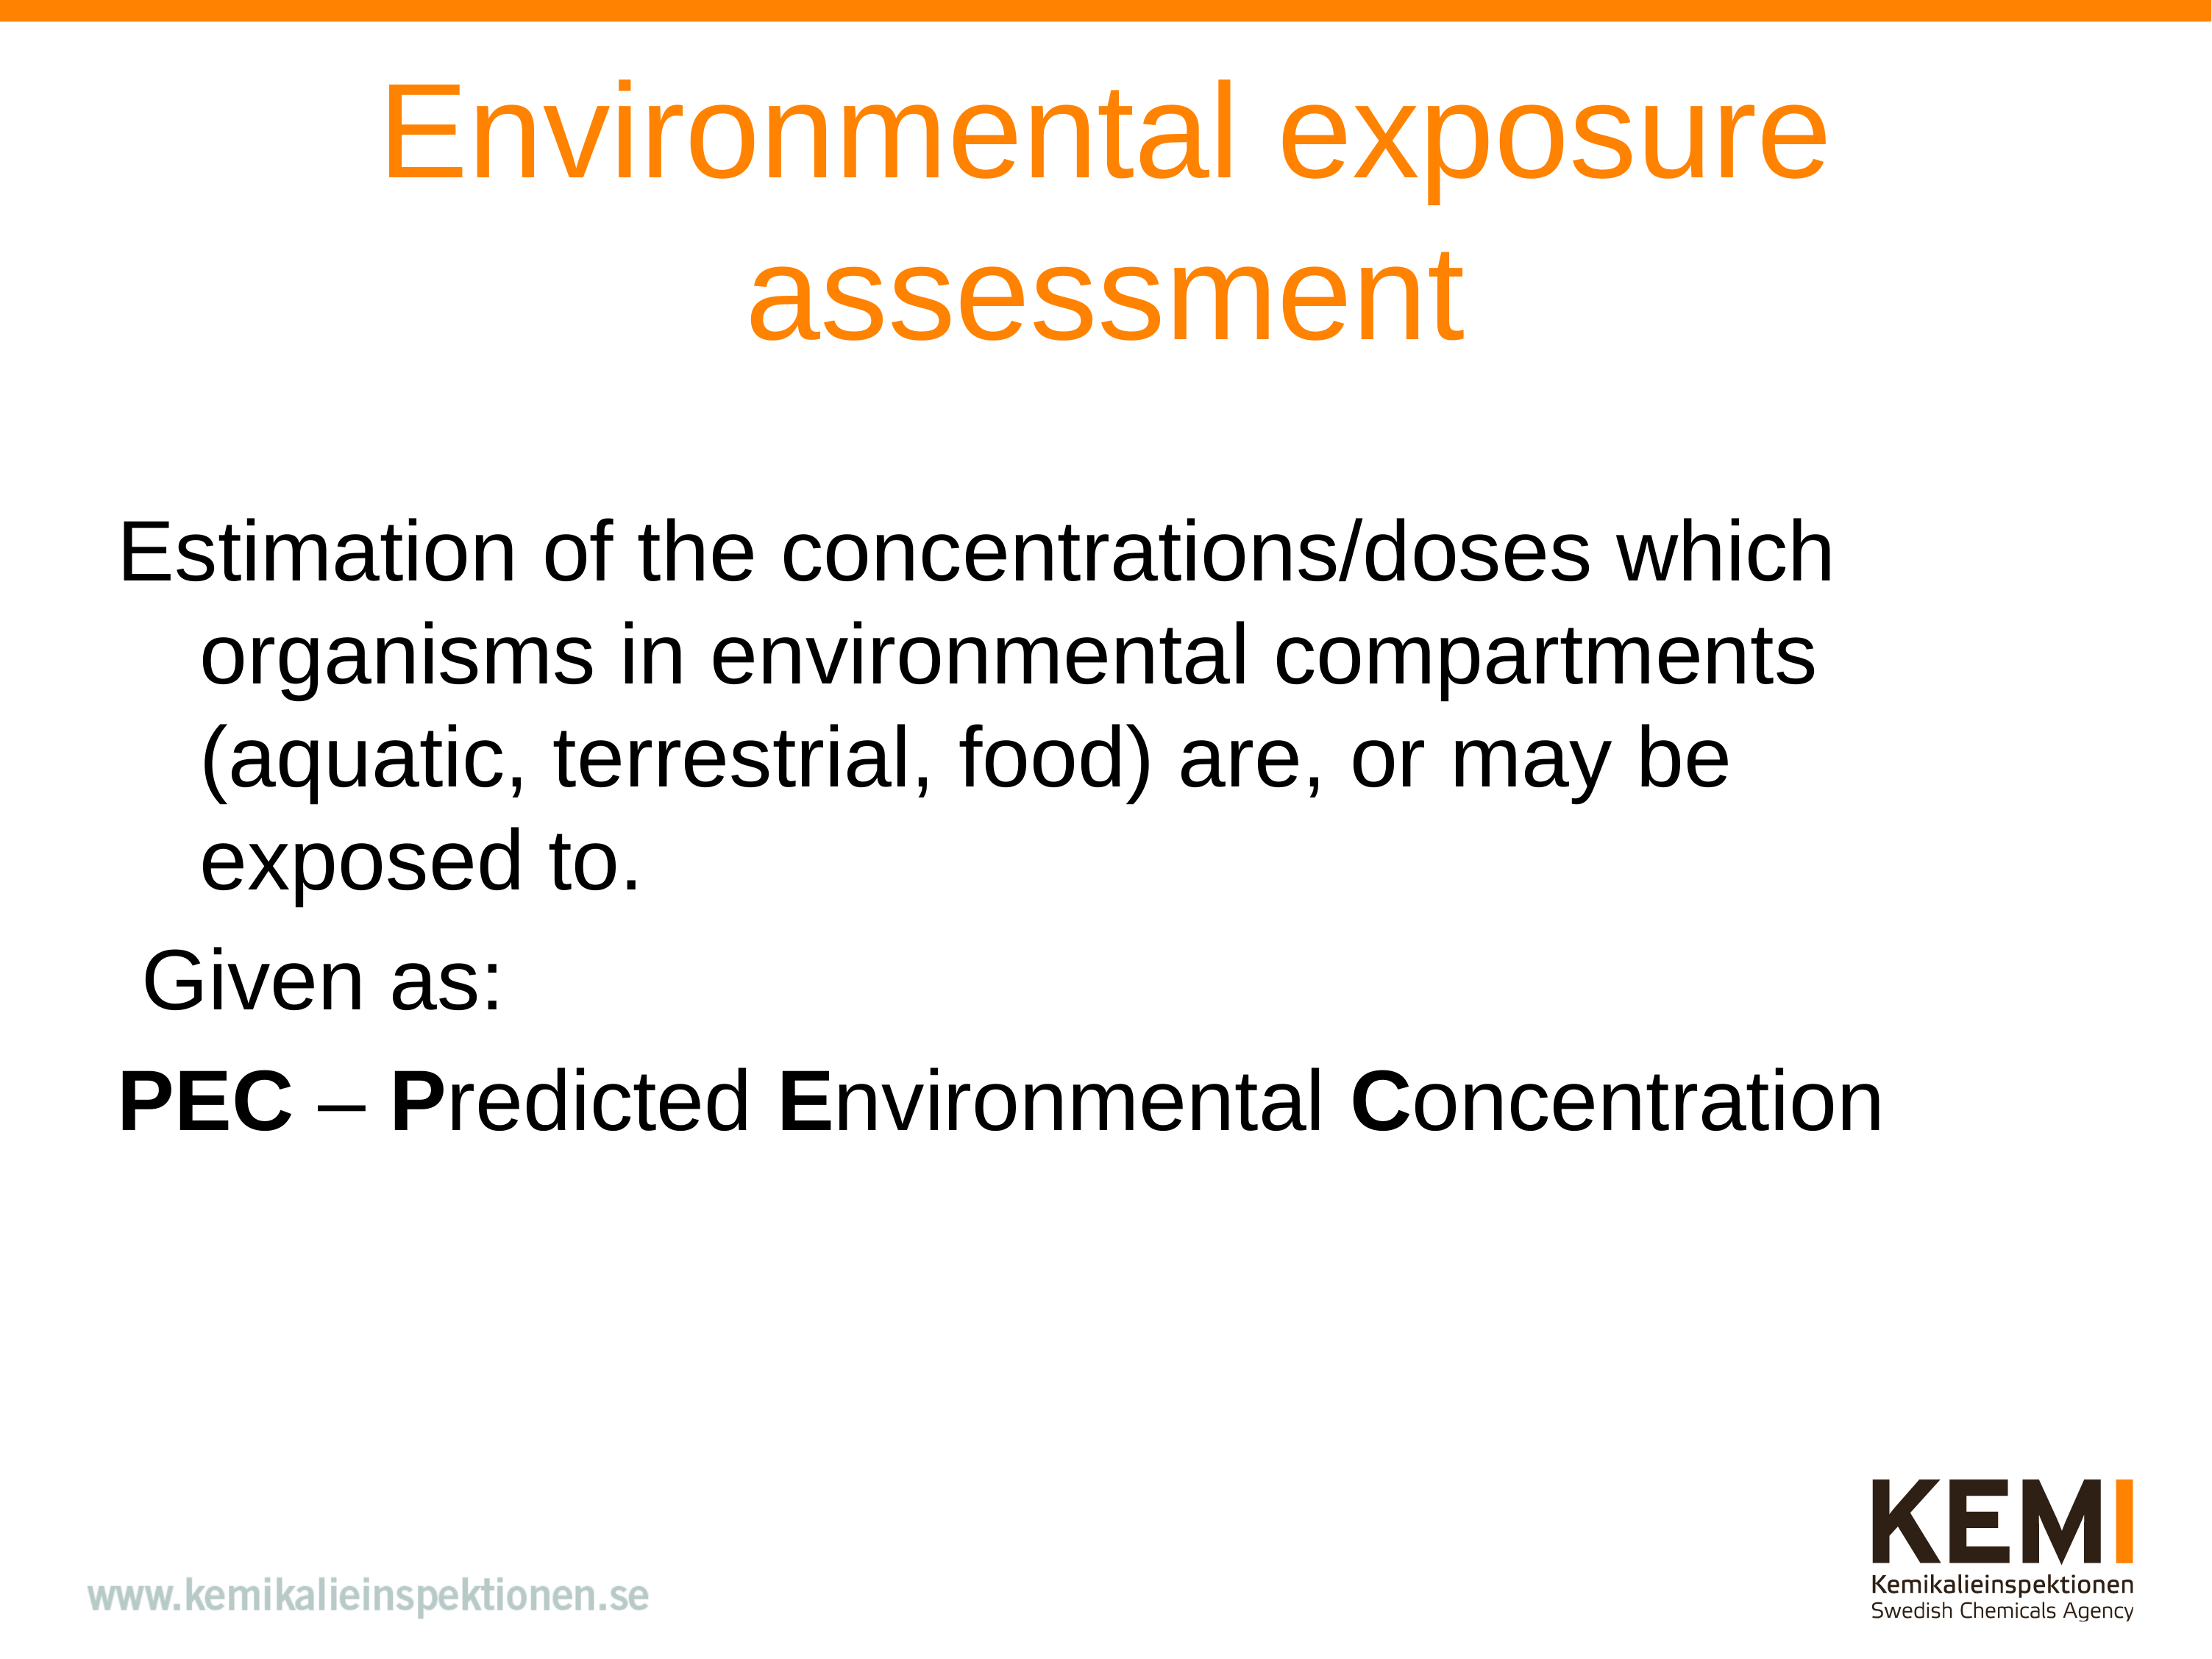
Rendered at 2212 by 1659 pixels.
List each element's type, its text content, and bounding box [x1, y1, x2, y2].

list Estimation of the concentrations/doses which organisms in environmental compartments (aquatic, terrestrial, food) are, or may be exposed to. Given as: PEC – Predicted Environmental Concentration [95, 483, 2076, 1390]
picture [87, 1573, 652, 1621]
picture [1872, 1479, 2133, 1621]
title Environmental exposure assessment [110, 66, 2101, 344]
